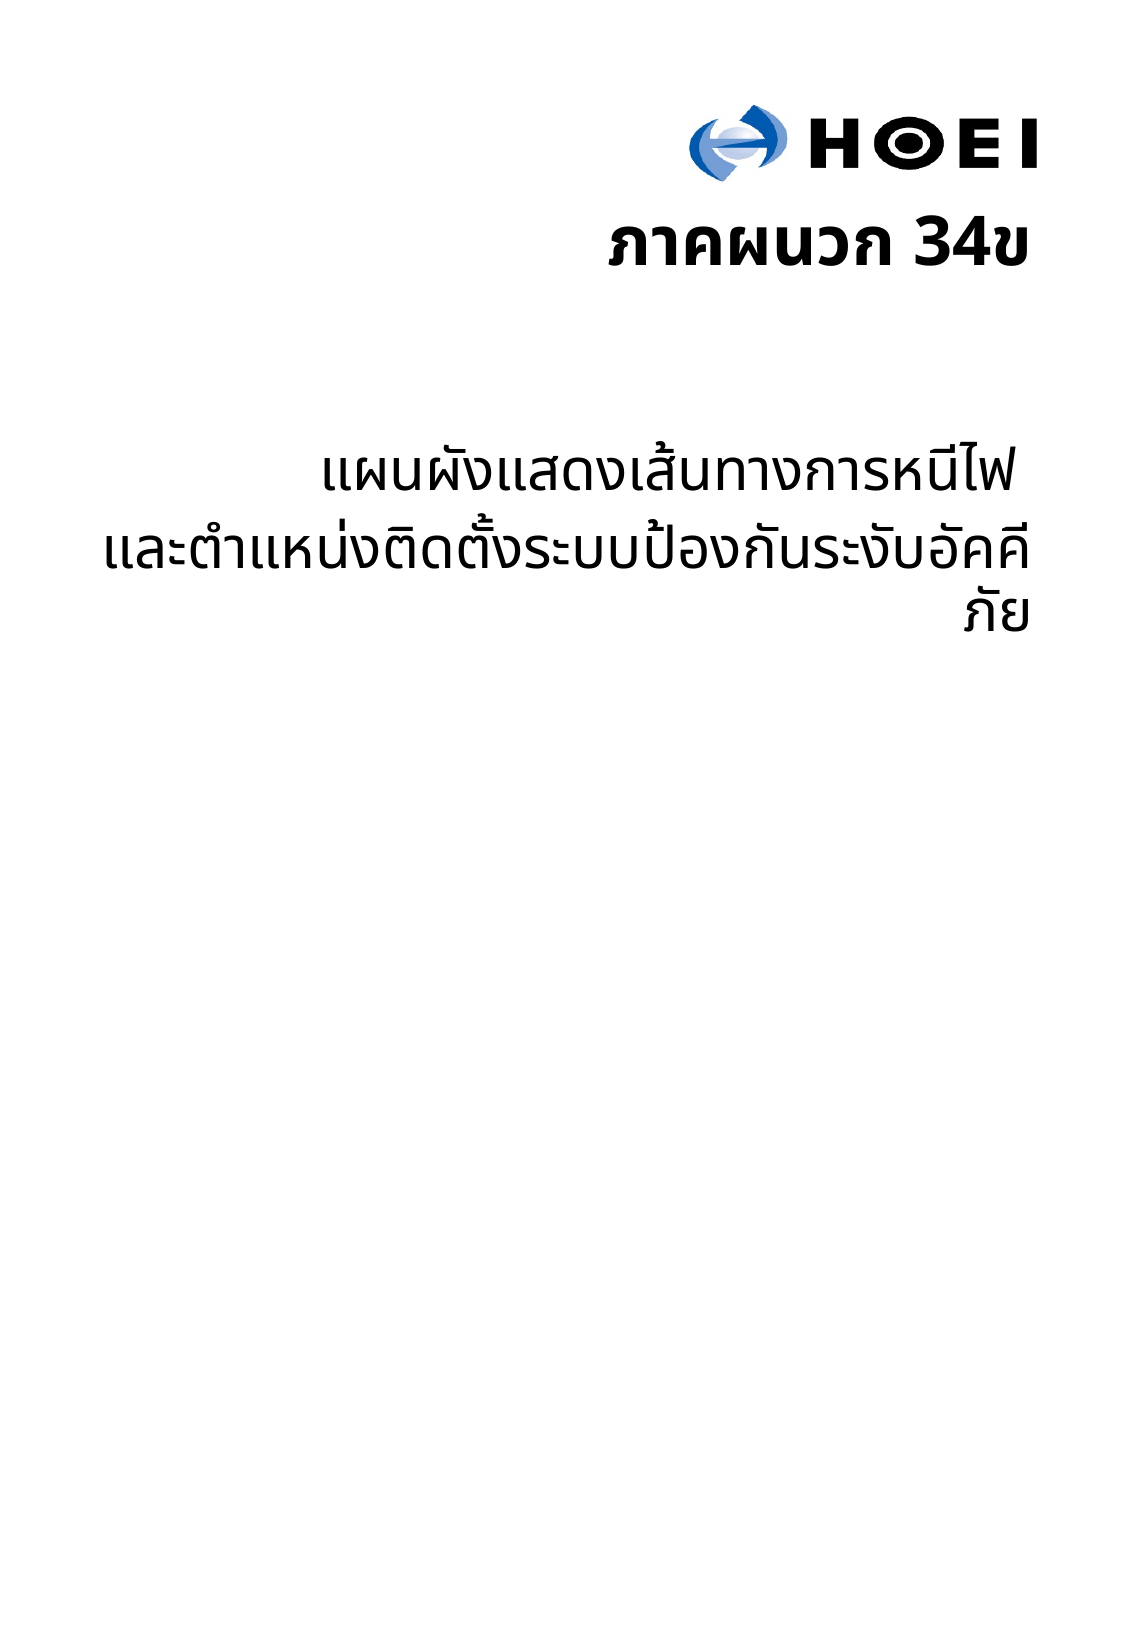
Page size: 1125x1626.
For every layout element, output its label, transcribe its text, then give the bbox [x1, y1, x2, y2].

picture [687, 103, 1038, 183]
list แผนผังแสดงเส้นทางการหนีไฟ และตำแหน่งติดตั้งระบบป้องกันระงับอัคคีภัย [77, 432, 1048, 1464]
title ภาคผนวก 34ข [77, 86, 1048, 401]
